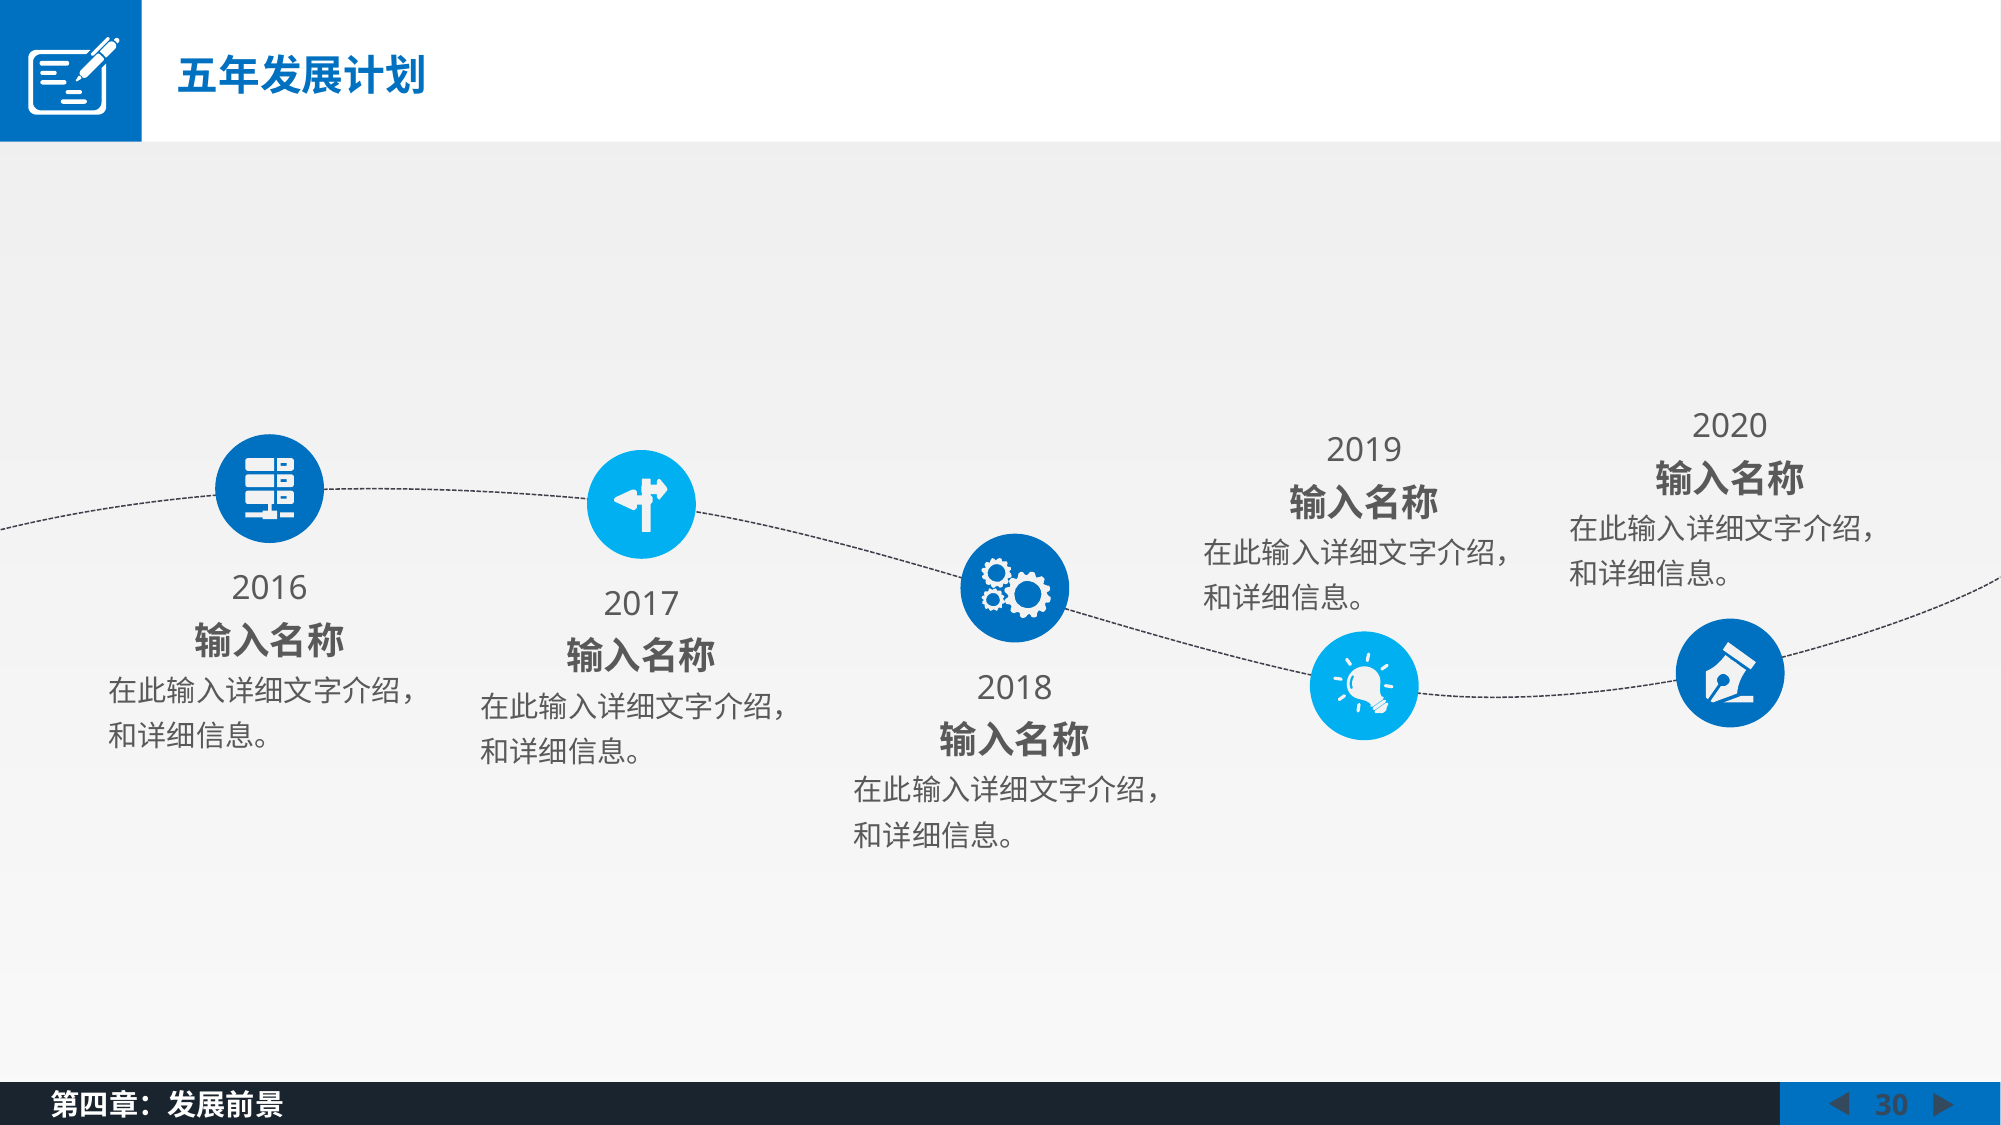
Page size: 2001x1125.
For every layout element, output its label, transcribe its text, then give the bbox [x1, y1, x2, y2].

text_box 2016 输入名称 在此输入详细文字介绍， 和详细信息。 [93, 547, 446, 760]
text_box [28, 49, 107, 115]
text_box [339, 1080, 1778, 1125]
text_box 2020 输入名称 在此输入详细文字介绍， 和详细信息。 [1554, 385, 1906, 598]
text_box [1675, 618, 1785, 728]
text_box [1309, 631, 1419, 741]
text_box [214, 433, 325, 544]
text_box [0, 494, 209, 536]
text_box [701, 510, 955, 579]
text_box 30 [1779, 1078, 2001, 1125]
text_box 第四章：发展前景 [0, 1078, 339, 1125]
text_box [0, 0, 144, 144]
text_box [75, 37, 120, 82]
text_box 2019 输入名称 在此输入详细文字介绍， 和详细信息。 [1188, 408, 1540, 622]
text_box [329, 486, 581, 545]
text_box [960, 533, 1070, 643]
text_box [144, 0, 2001, 144]
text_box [586, 449, 697, 559]
text_box 五年发展计划 [161, 59, 859, 138]
text_box 2017 输入名称 在此输入详细文字介绍， 和详细信息。 [465, 562, 818, 776]
text_box [1074, 555, 2001, 700]
text_box 2018 输入名称 在此输入详细文字介绍， 和详细信息。 [839, 646, 1191, 860]
